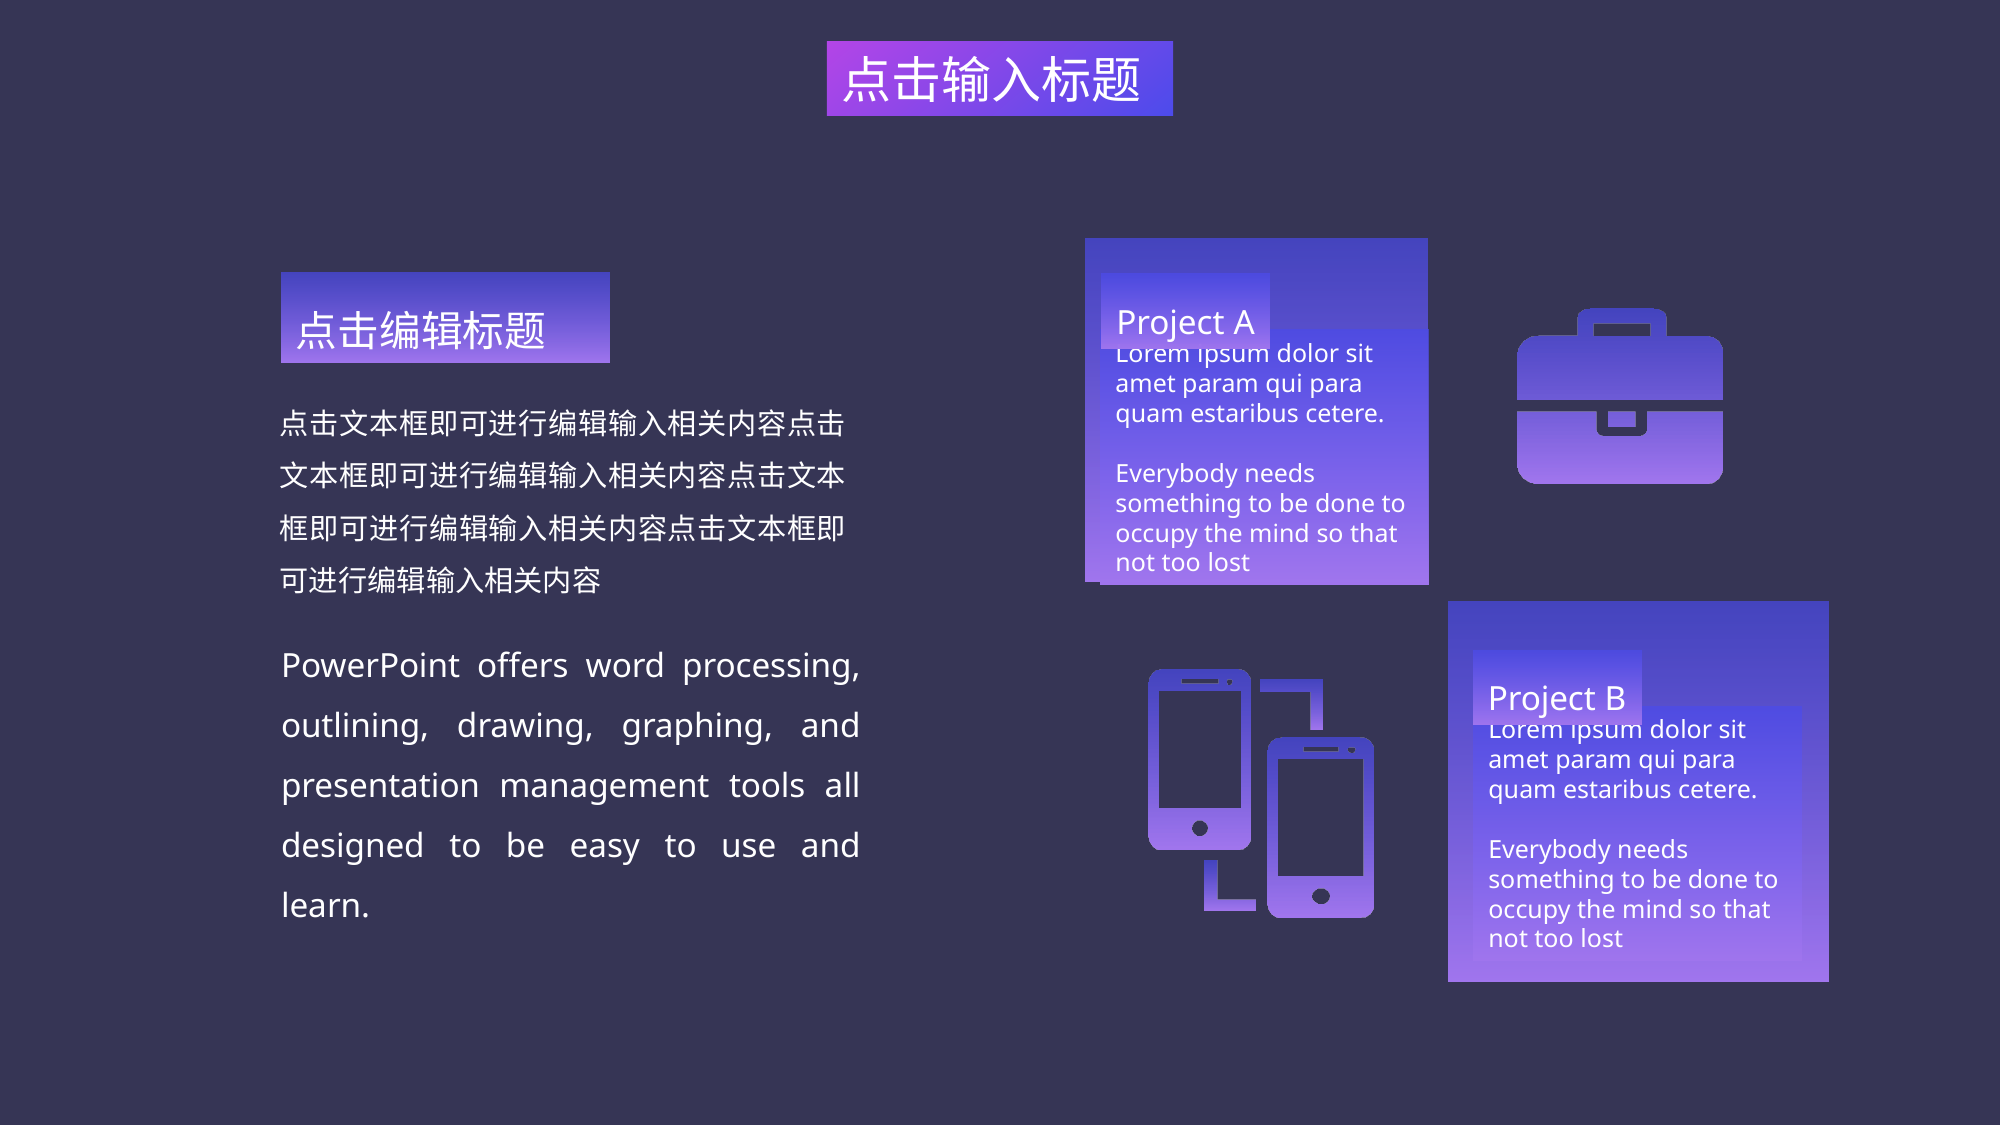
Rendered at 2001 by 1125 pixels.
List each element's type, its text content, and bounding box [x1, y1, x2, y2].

text_box 点击输入标题 [826, 41, 1174, 116]
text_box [1085, 238, 1829, 982]
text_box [265, 272, 862, 868]
